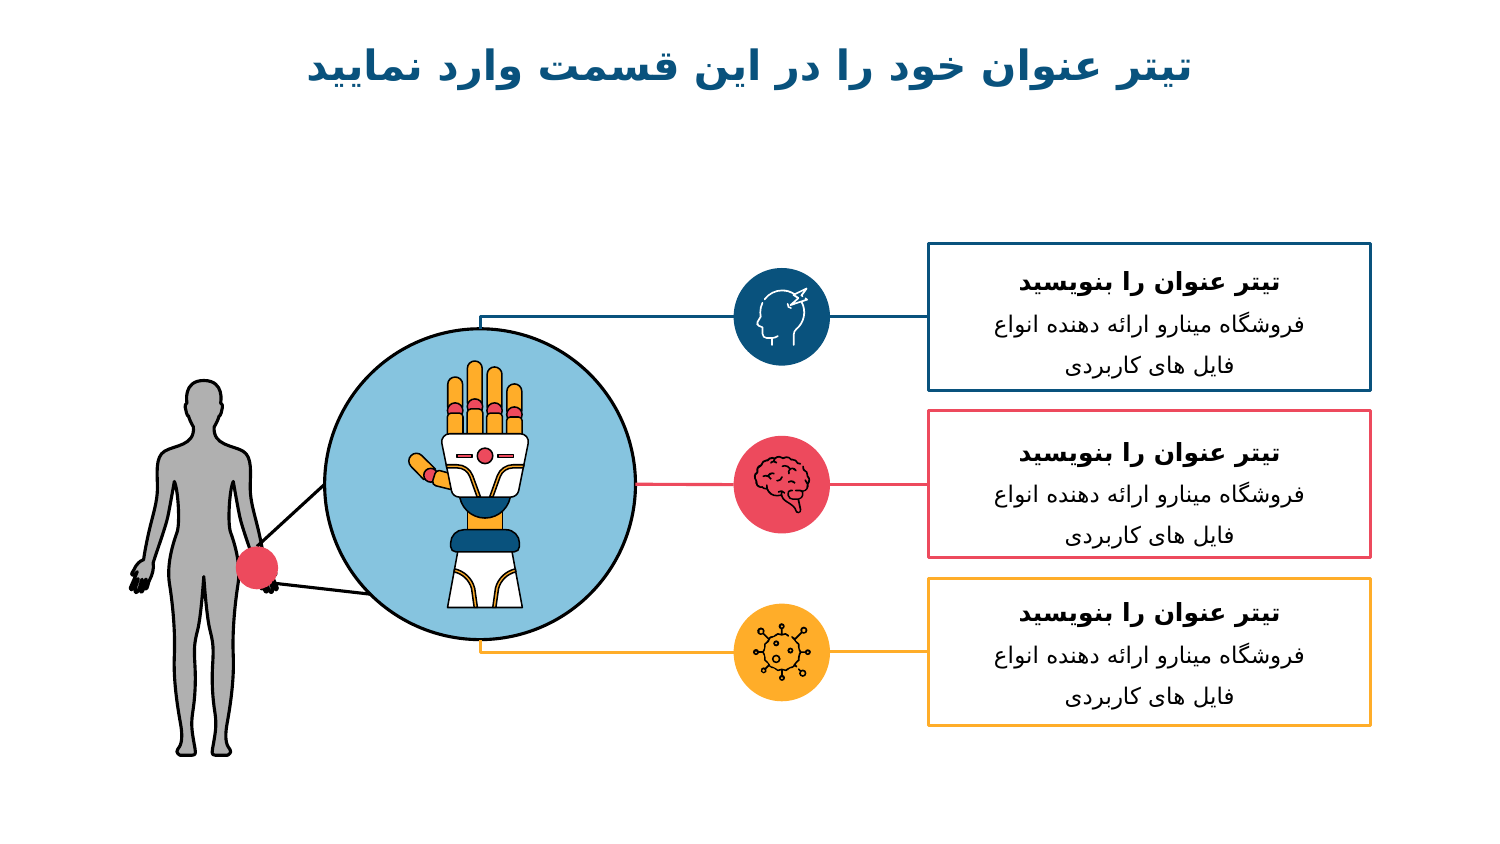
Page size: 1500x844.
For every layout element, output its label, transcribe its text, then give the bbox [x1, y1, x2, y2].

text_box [479, 578, 1371, 726]
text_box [752, 622, 812, 682]
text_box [129, 328, 636, 756]
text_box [752, 455, 811, 514]
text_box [635, 410, 1371, 558]
text_box تیتر عنوان خود را در این قسمت وارد نمایید [0, 6, 1500, 96]
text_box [755, 287, 809, 347]
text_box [479, 243, 1371, 391]
